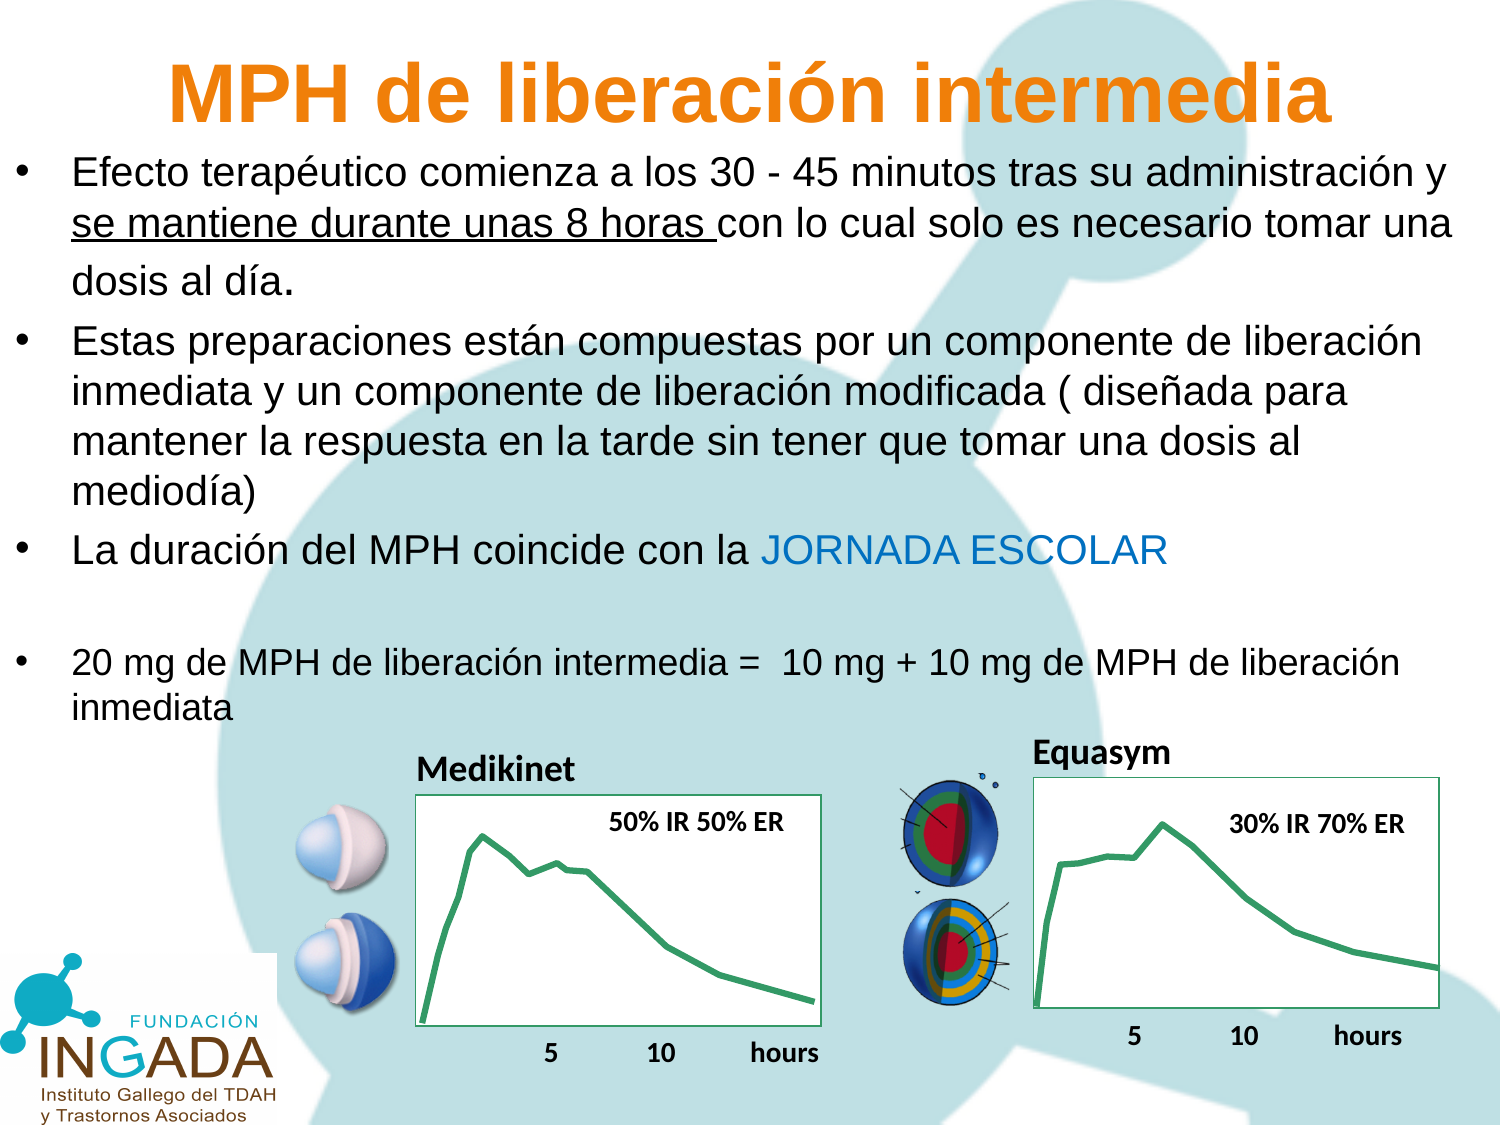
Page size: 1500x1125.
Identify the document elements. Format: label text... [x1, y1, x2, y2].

title MPH de liberación intermedia [75, 0, 1425, 137]
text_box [899, 719, 1456, 1060]
list Efecto terapéutico comienza a los 30 - 45 minutos tras su administración y se mantiene durante unas 8 horas con lo cual solo es necesario tomar una dosis al día. Estas preparaciones están compuestas por un componente de liberación inmediata y un componente de liberación modificada ( diseñada para mantener la respuesta en la tarde sin tener que tomar una dosis al mediodía) La duración del MPH coincide con la JORNADA ESCOLAR 20 mg de MPH de liberación intermedia = 10 mg + 10 mg de MPH de liberación inmediata [0, 137, 1500, 881]
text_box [282, 735, 841, 1077]
picture [0, 953, 277, 1125]
